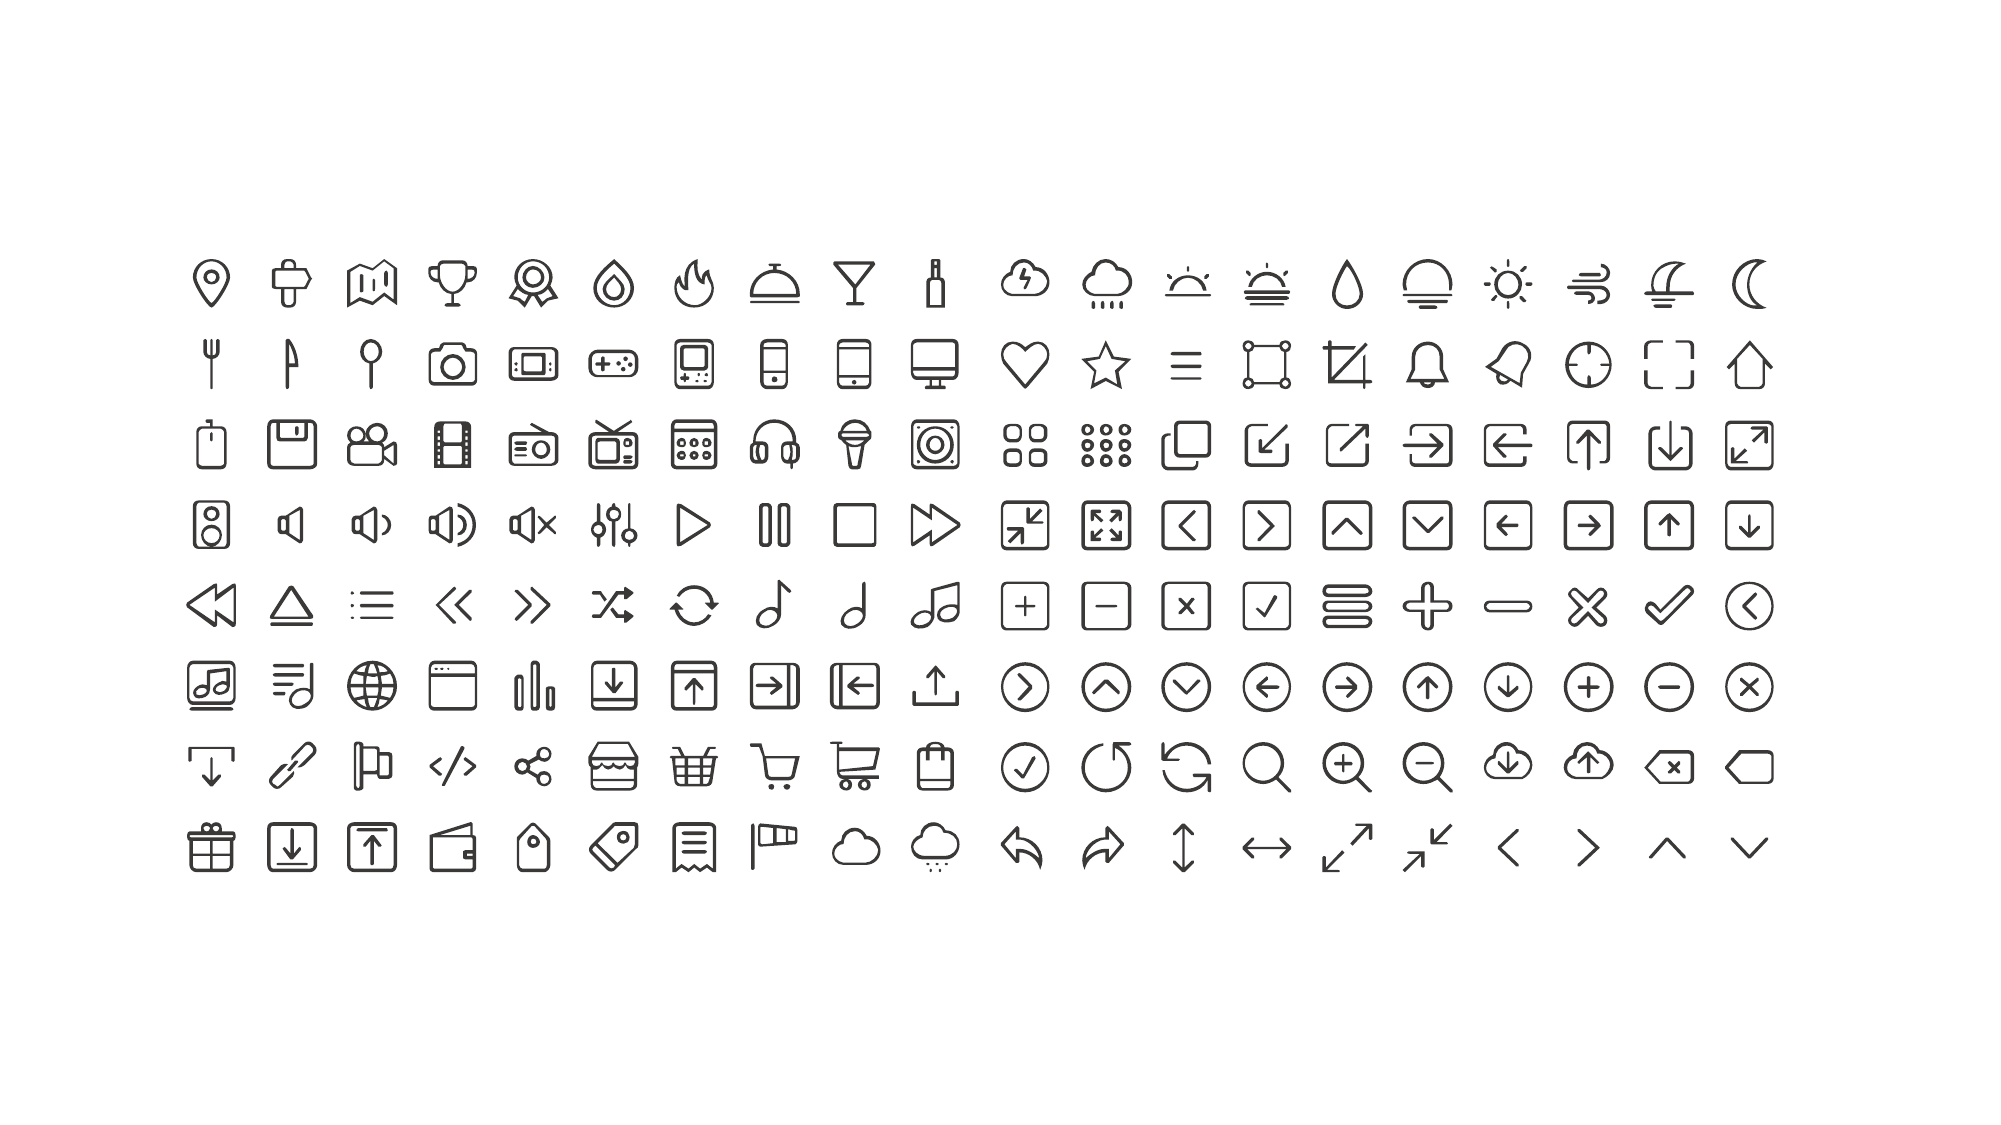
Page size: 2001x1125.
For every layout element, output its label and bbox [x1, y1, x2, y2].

text_box [1118, 439, 1132, 452]
text_box [1409, 423, 1453, 467]
text_box [267, 822, 318, 873]
text_box [1483, 600, 1533, 613]
text_box [591, 586, 634, 623]
text_box [1099, 439, 1113, 452]
text_box [514, 589, 532, 621]
text_box [838, 419, 872, 470]
text_box [1402, 662, 1453, 713]
text_box [911, 419, 960, 470]
text_box [1732, 259, 1767, 309]
text_box [271, 259, 313, 308]
text_box [272, 682, 294, 686]
text_box [1418, 305, 1438, 309]
text_box [1725, 750, 1774, 784]
text_box [836, 338, 872, 390]
text_box [1161, 742, 1212, 765]
text_box [347, 422, 398, 466]
text_box [591, 503, 607, 547]
text_box [758, 823, 798, 847]
text_box [429, 822, 477, 873]
text_box [1658, 420, 1684, 462]
text_box [1244, 423, 1289, 467]
text_box [1322, 340, 1373, 390]
text_box [1170, 351, 1202, 356]
text_box [1644, 584, 1695, 626]
text_box [1161, 500, 1212, 551]
text_box [670, 419, 718, 470]
text_box [926, 259, 945, 308]
text_box [1003, 423, 1022, 443]
text_box [1082, 825, 1124, 870]
text_box [270, 622, 314, 626]
text_box [1726, 340, 1774, 390]
text_box [288, 662, 314, 709]
text_box [203, 338, 220, 390]
text_box [277, 506, 304, 544]
text_box [1402, 742, 1453, 793]
text_box [1000, 500, 1050, 551]
text_box [267, 419, 318, 470]
text_box [1519, 296, 1527, 303]
text_box [514, 674, 524, 711]
text_box [1725, 581, 1774, 631]
text_box [910, 503, 961, 547]
text_box [1563, 742, 1614, 780]
text_box [441, 746, 465, 786]
text_box [1173, 823, 1194, 873]
text_box [670, 660, 718, 711]
text_box [606, 503, 622, 547]
text_box [588, 349, 639, 378]
text_box [1091, 300, 1096, 309]
text_box [189, 707, 234, 711]
text_box [530, 586, 551, 624]
text_box [463, 757, 477, 776]
text_box [1576, 429, 1601, 471]
text_box [1491, 270, 1523, 301]
text_box [428, 506, 453, 544]
text_box [832, 827, 881, 865]
text_box [1244, 296, 1290, 300]
text_box [1118, 454, 1132, 467]
text_box [1161, 433, 1199, 471]
text_box [672, 822, 717, 873]
text_box [1028, 448, 1048, 467]
text_box [1350, 823, 1373, 846]
text_box [1081, 581, 1132, 631]
text_box [1170, 364, 1202, 369]
text_box [1322, 850, 1345, 873]
text_box [676, 503, 711, 547]
text_box [1497, 829, 1519, 867]
text_box [1489, 266, 1497, 273]
text_box [428, 342, 478, 386]
text_box [1483, 500, 1533, 551]
text_box [1242, 837, 1292, 859]
text_box [1082, 259, 1133, 297]
text_box [910, 581, 960, 629]
text_box [1725, 420, 1774, 471]
text_box [347, 259, 398, 308]
text_box [188, 746, 235, 762]
text_box [588, 741, 639, 791]
text_box [829, 741, 880, 791]
text_box [777, 503, 791, 547]
text_box [187, 822, 236, 873]
text_box [1565, 341, 1612, 389]
text_box [360, 338, 383, 390]
text_box [1648, 837, 1686, 859]
text_box [1725, 500, 1774, 551]
text_box [457, 503, 476, 547]
text_box [508, 422, 559, 466]
text_box [783, 784, 791, 790]
text_box [269, 585, 314, 619]
text_box [359, 603, 394, 608]
text_box [1405, 341, 1449, 389]
text_box [1161, 581, 1212, 631]
text_box [272, 663, 305, 668]
text_box [1000, 341, 1050, 389]
text_box [1430, 823, 1453, 845]
text_box [1243, 290, 1291, 294]
text_box [1493, 433, 1533, 458]
text_box [1081, 742, 1132, 793]
text_box [749, 419, 800, 470]
text_box [911, 822, 960, 860]
text_box [1644, 500, 1695, 551]
text_box [537, 515, 556, 535]
text_box [1577, 829, 1600, 867]
text_box [588, 822, 639, 872]
text_box [926, 665, 946, 696]
text_box [1331, 259, 1364, 309]
text_box [755, 579, 792, 629]
text_box [768, 784, 775, 790]
text_box [1242, 340, 1292, 390]
text_box [530, 660, 540, 711]
text_box [1644, 261, 1695, 296]
text_box [1242, 500, 1292, 551]
text_box [1675, 370, 1695, 390]
text_box [359, 591, 394, 595]
text_box [428, 260, 477, 307]
text_box [833, 503, 877, 547]
text_box [676, 585, 719, 610]
text_box [514, 746, 552, 787]
text_box [347, 822, 398, 873]
text_box [910, 338, 959, 390]
text_box [1242, 581, 1292, 631]
text_box [588, 419, 639, 470]
text_box [749, 300, 800, 304]
text_box [508, 347, 559, 381]
text_box [840, 581, 866, 629]
text_box [1563, 500, 1614, 551]
text_box [272, 691, 286, 696]
text_box [1000, 825, 1043, 870]
text_box [192, 500, 231, 549]
text_box [285, 338, 299, 390]
text_box [1402, 851, 1425, 873]
text_box [829, 662, 880, 710]
text_box [516, 822, 551, 873]
text_box [353, 741, 393, 791]
text_box [509, 506, 535, 544]
text_box [833, 261, 876, 306]
text_box [1242, 742, 1292, 793]
text_box [1483, 742, 1533, 780]
text_box [1483, 662, 1533, 713]
text_box [1081, 500, 1132, 551]
text_box [202, 757, 221, 787]
text_box [1571, 263, 1611, 283]
text_box [429, 757, 443, 776]
text_box [1402, 293, 1453, 297]
text_box [591, 660, 638, 711]
text_box [669, 602, 712, 626]
text_box [1644, 370, 1663, 390]
text_box [545, 686, 556, 711]
text_box [1644, 750, 1695, 784]
text_box [1322, 662, 1373, 713]
text_box [1118, 423, 1132, 436]
text_box [1003, 448, 1022, 467]
text_box [1402, 500, 1453, 551]
text_box [1563, 662, 1614, 713]
text_box [192, 259, 231, 308]
text_box [749, 743, 800, 781]
text_box [916, 741, 954, 791]
text_box [1675, 340, 1695, 359]
text_box [1322, 742, 1373, 793]
text_box [1322, 584, 1373, 598]
text_box [1567, 420, 1611, 464]
text_box [435, 586, 457, 624]
text_box [351, 506, 378, 544]
text_box [1242, 662, 1292, 713]
text_box [593, 259, 635, 308]
text_box [751, 823, 755, 870]
text_box [1644, 340, 1663, 359]
text_box [1161, 662, 1212, 713]
text_box [1483, 423, 1527, 467]
text_box [508, 259, 559, 308]
text_box [186, 583, 236, 628]
text_box [187, 660, 236, 705]
text_box [1081, 662, 1132, 713]
text_box [1725, 662, 1774, 713]
text_box [1248, 271, 1286, 287]
text_box [669, 746, 719, 787]
text_box [1402, 433, 1444, 458]
text_box [454, 589, 472, 621]
text_box [674, 338, 714, 390]
text_box [1402, 581, 1453, 631]
text_box [1162, 770, 1212, 793]
text_box [1000, 662, 1050, 713]
text_box [1402, 259, 1453, 291]
text_box [1730, 837, 1769, 859]
text_box [1000, 259, 1050, 297]
text_box [749, 662, 800, 710]
text_box [268, 741, 317, 789]
text_box [759, 503, 772, 547]
text_box [1081, 439, 1095, 452]
text_box [272, 673, 305, 677]
text_box [1407, 299, 1448, 304]
text_box [347, 660, 398, 711]
text_box [1653, 304, 1673, 308]
text_box [621, 503, 638, 547]
text_box [912, 690, 959, 706]
text_box [1028, 423, 1048, 443]
text_box [1081, 423, 1095, 436]
text_box [749, 263, 800, 298]
text_box [1322, 500, 1373, 551]
text_box [428, 660, 478, 711]
text_box [1567, 285, 1611, 305]
text_box [1099, 454, 1113, 467]
text_box [1568, 587, 1608, 627]
text_box [1485, 341, 1532, 388]
text_box [1000, 581, 1050, 631]
text_box [1322, 600, 1373, 613]
text_box [1325, 423, 1369, 467]
text_box [1081, 454, 1095, 467]
text_box [1099, 423, 1113, 436]
text_box [196, 419, 227, 470]
text_box [1648, 426, 1693, 471]
text_box [760, 338, 788, 390]
text_box [1081, 340, 1132, 390]
text_box [381, 514, 392, 536]
text_box [1322, 615, 1373, 629]
text_box [1169, 275, 1207, 291]
text_box [434, 421, 472, 468]
text_box [1644, 662, 1695, 713]
text_box [1174, 420, 1212, 458]
text_box [1100, 300, 1105, 309]
text_box [1000, 742, 1050, 793]
text_box [674, 259, 714, 308]
text_box [1519, 266, 1527, 272]
